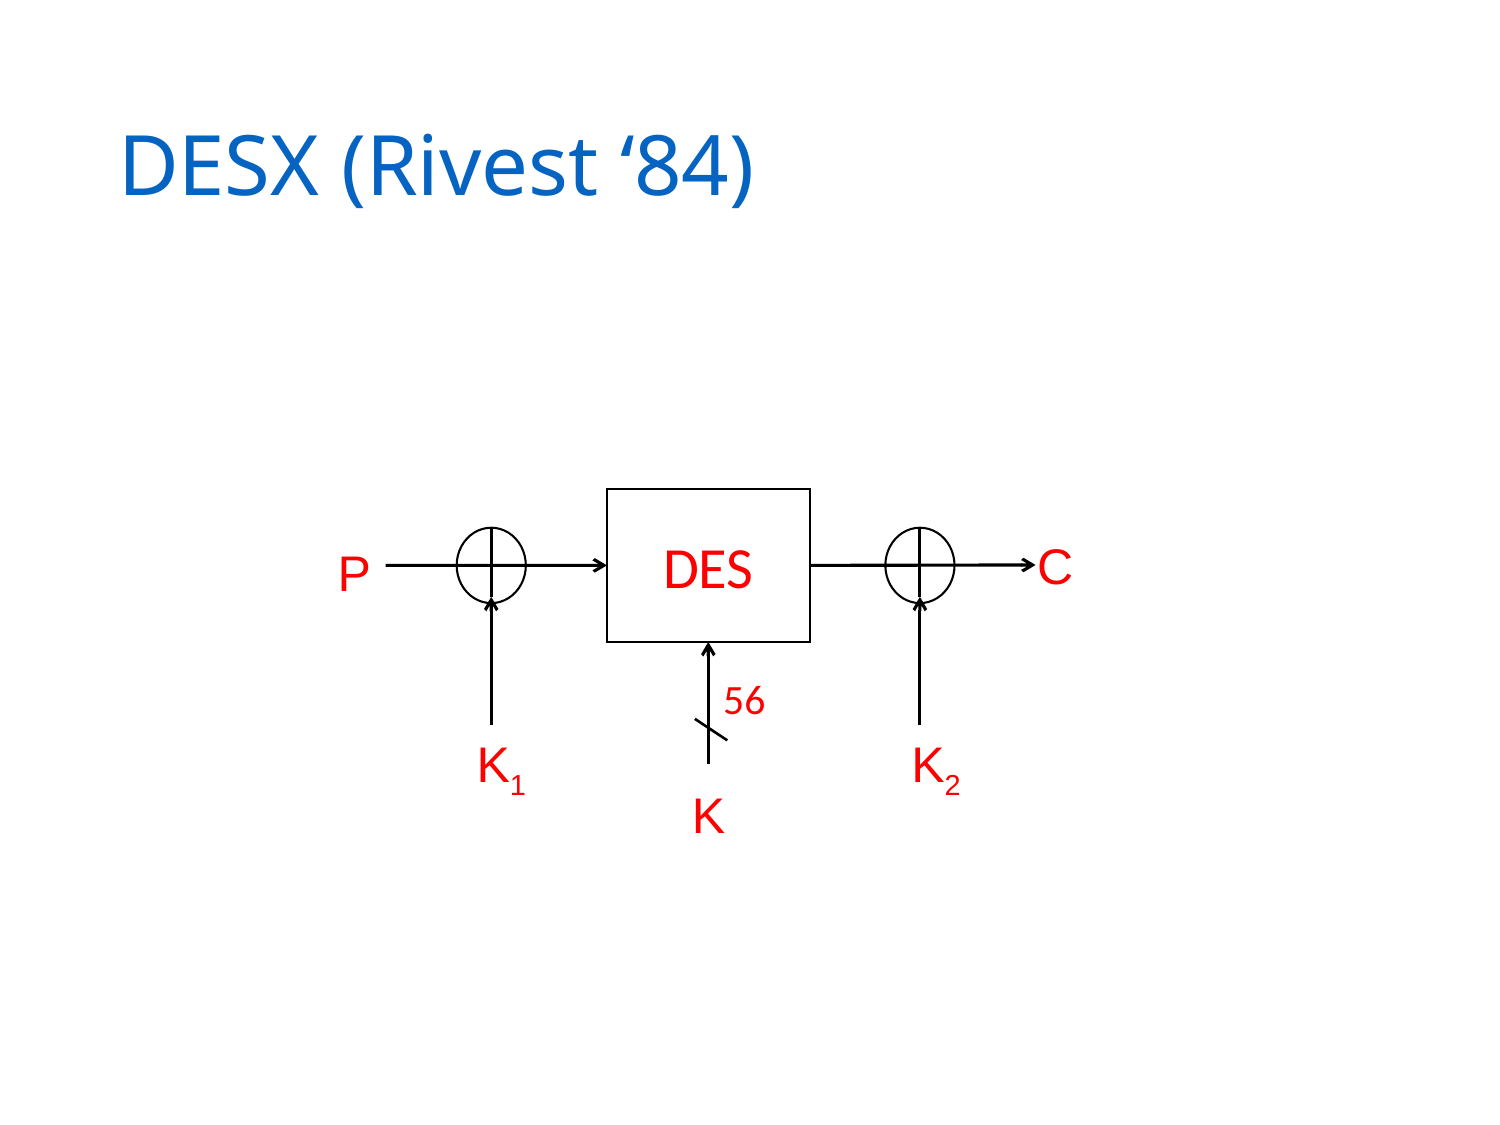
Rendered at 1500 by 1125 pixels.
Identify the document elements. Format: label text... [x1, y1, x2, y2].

title DESX (Rivest ‘84) [103, 59, 1397, 278]
text_box P [324, 533, 385, 609]
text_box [385, 488, 1036, 801]
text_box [694, 718, 728, 741]
text_box K [676, 801, 740, 851]
text_box C [1036, 527, 1088, 602]
